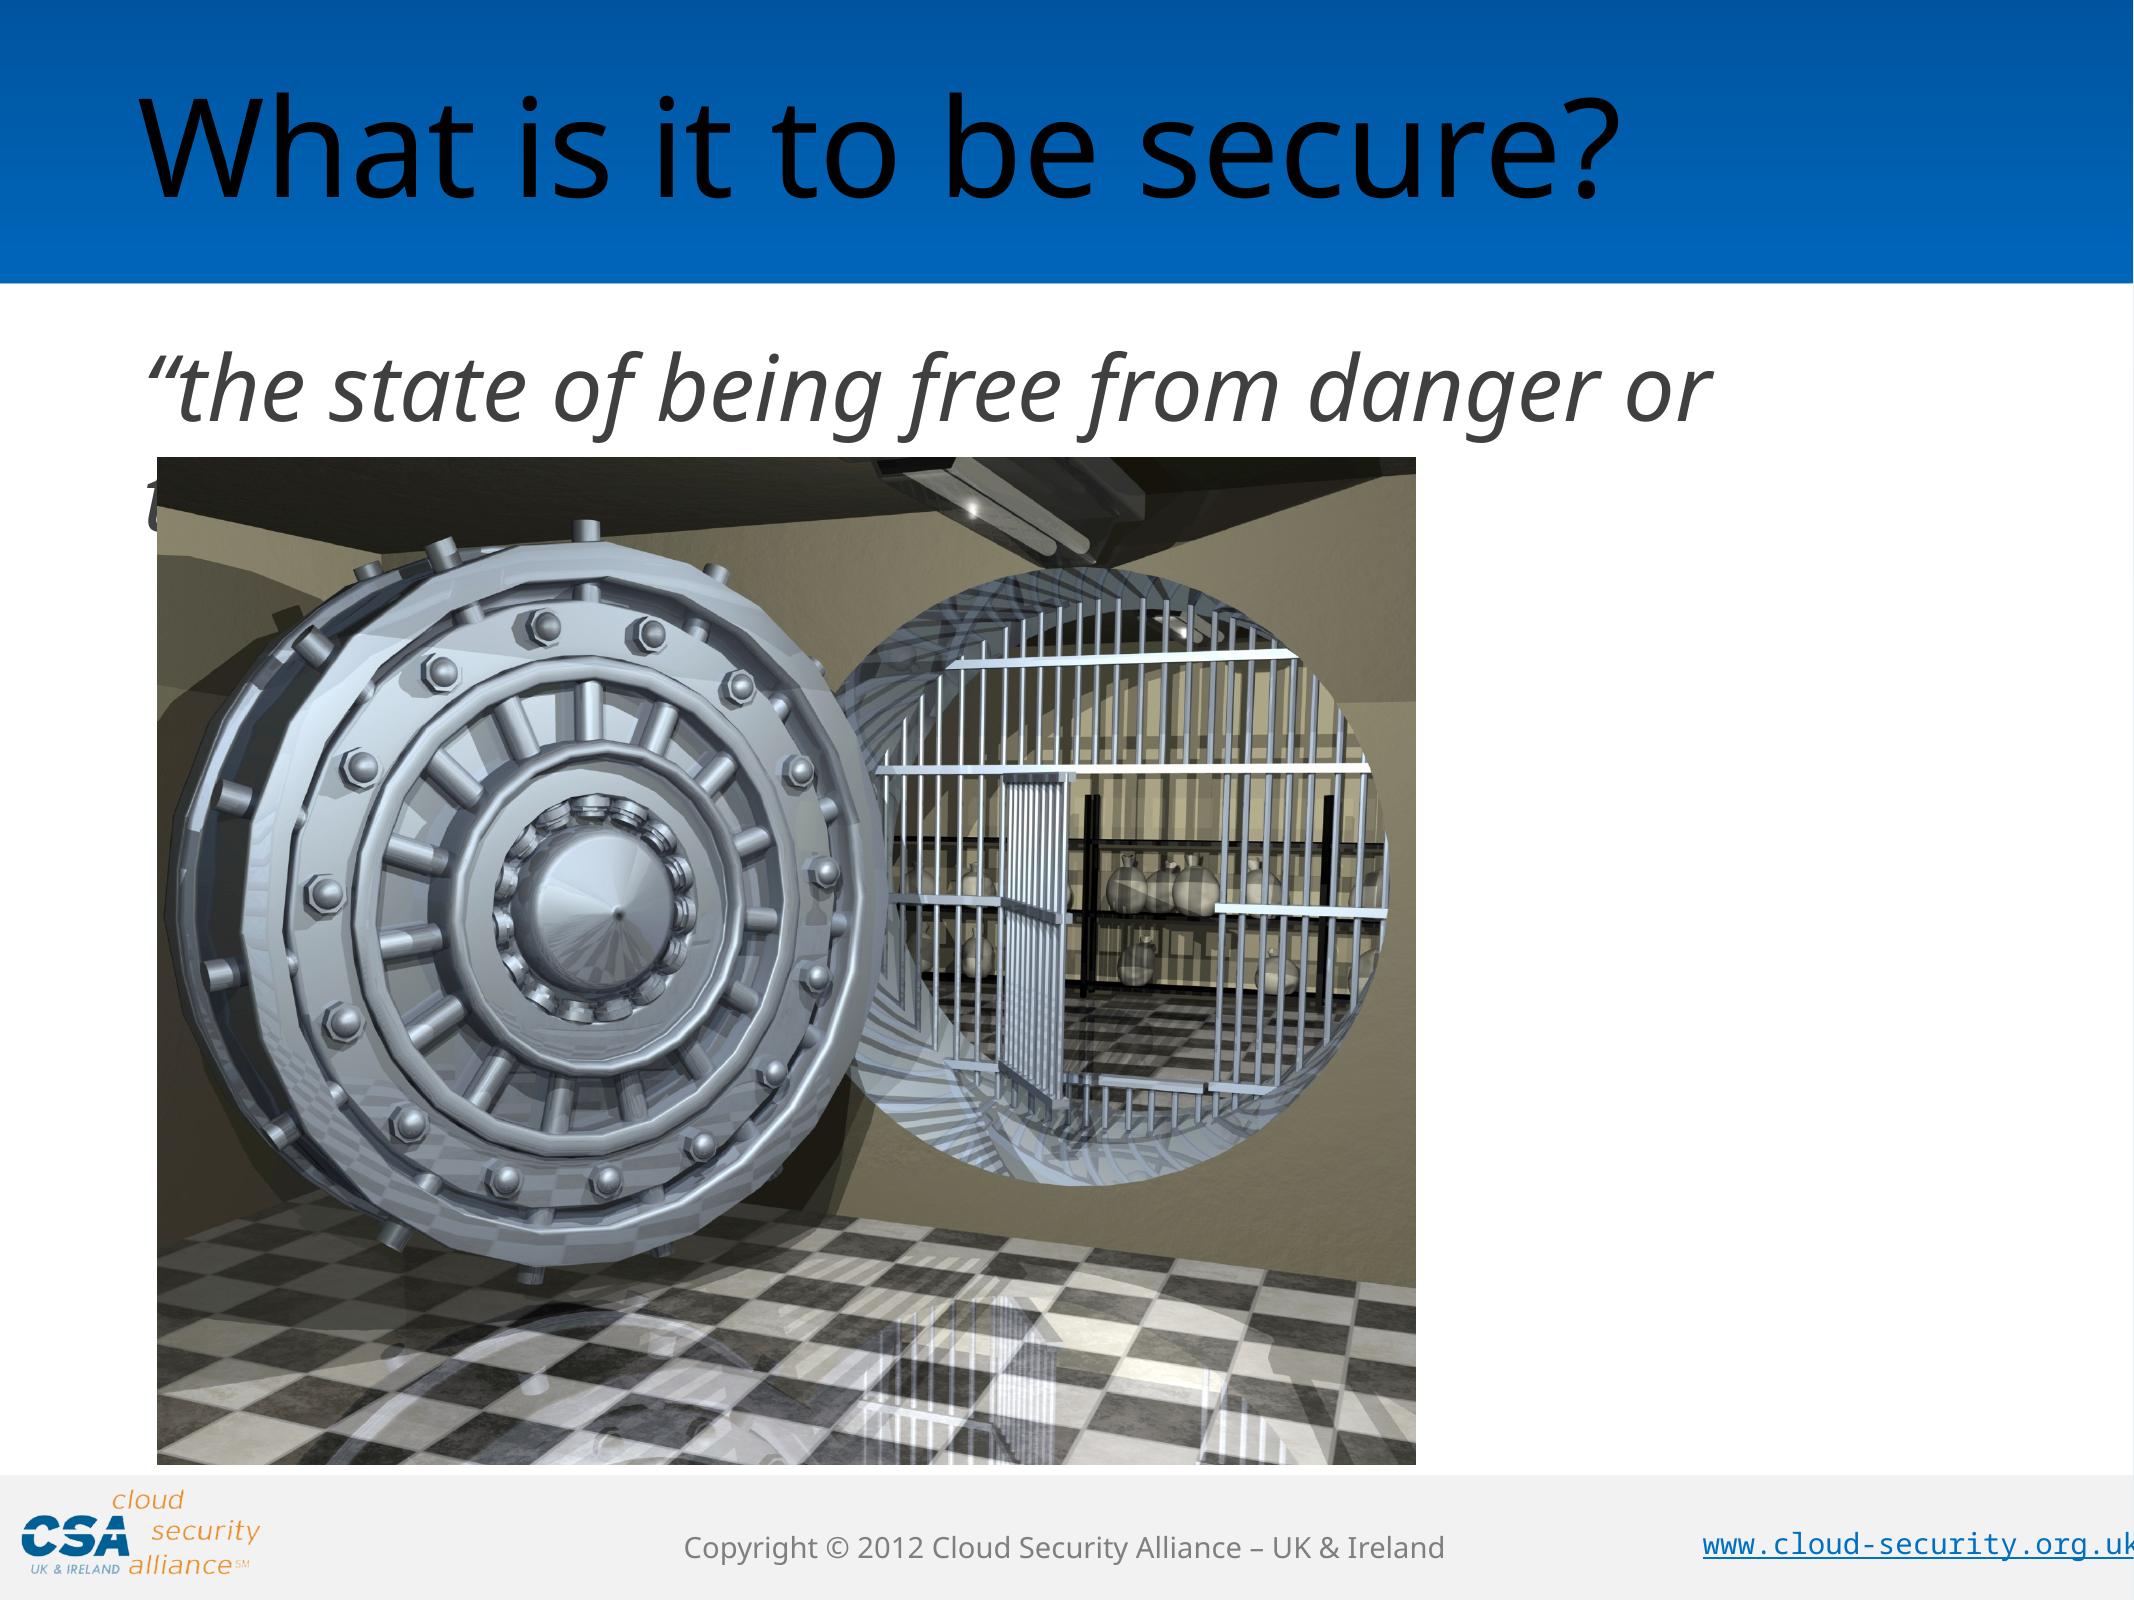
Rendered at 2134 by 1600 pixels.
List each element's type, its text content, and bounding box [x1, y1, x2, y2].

title What is it to be secure? [128, 41, 2005, 245]
text_box “the state of being free from danger or threat” [129, 322, 2005, 1438]
picture [0, 1476, 279, 1600]
picture [157, 457, 1417, 1465]
text_box [196, 1487, 227, 1594]
